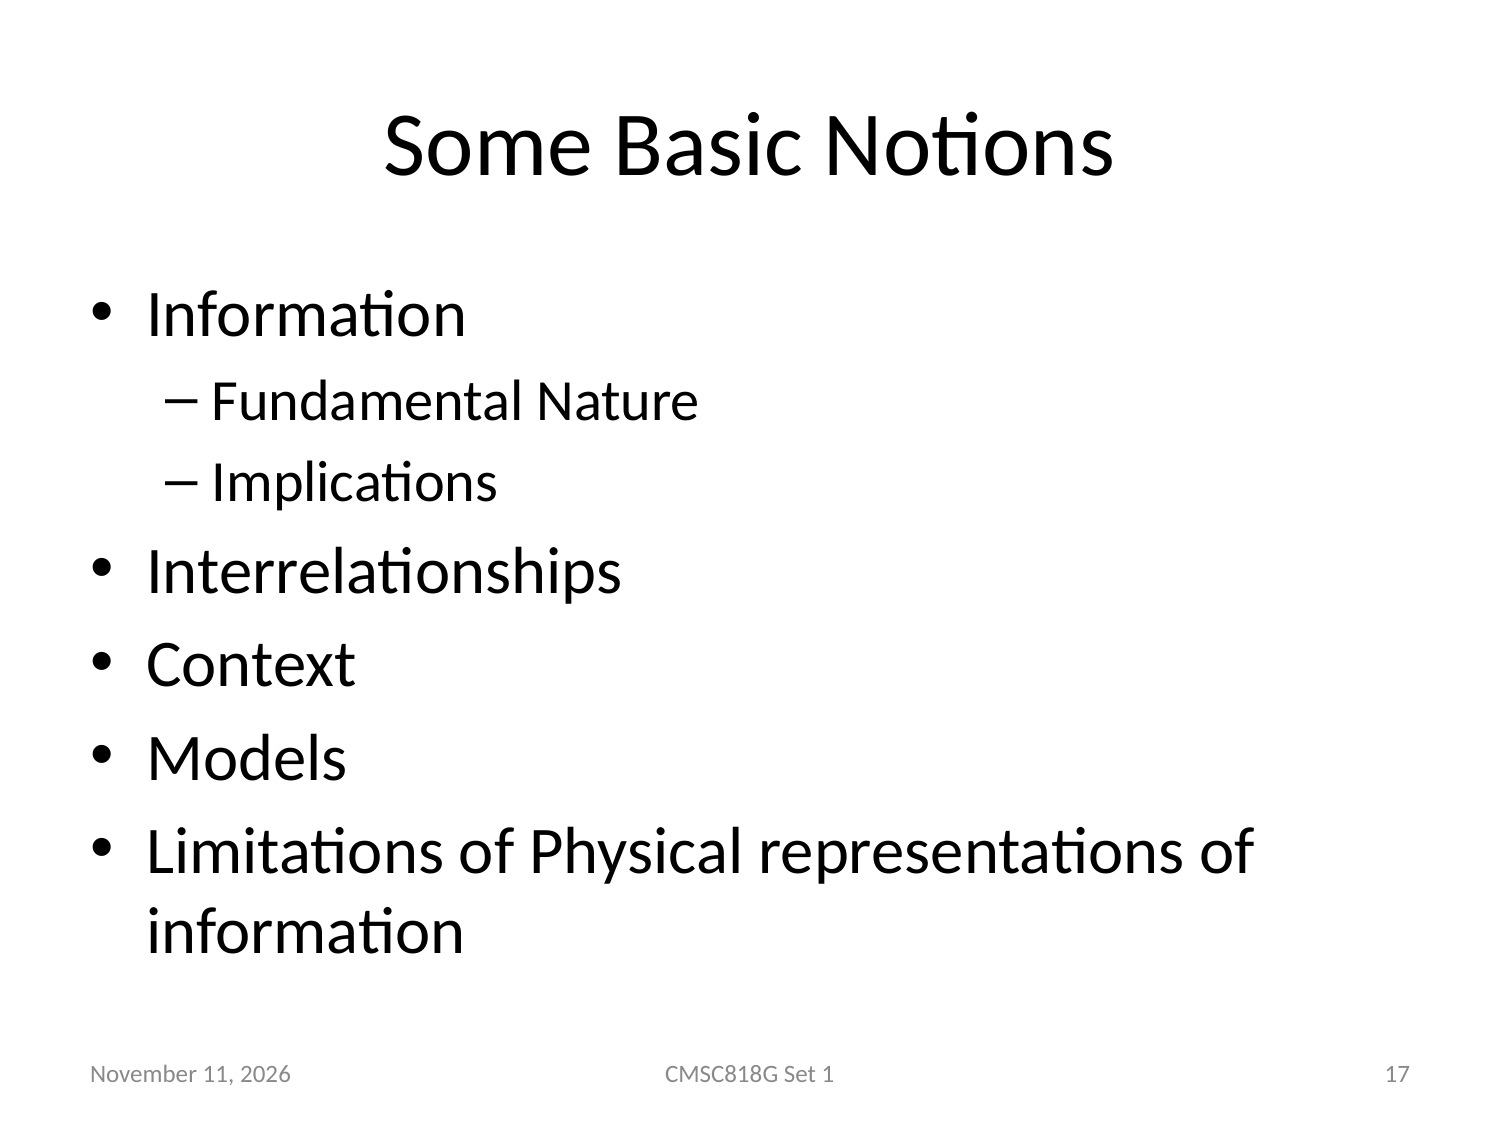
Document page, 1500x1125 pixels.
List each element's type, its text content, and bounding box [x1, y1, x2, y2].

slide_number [75, 1042, 425, 1103]
slide_number 17 [1074, 1042, 1425, 1103]
title Some Basic Notions [75, 45, 1425, 233]
list Information Fundamental Nature Implications Interrelationships Context Models Limitations of Physical representations of information [75, 262, 1425, 1005]
footer CMSC818G Set 1 [512, 1042, 988, 1103]
